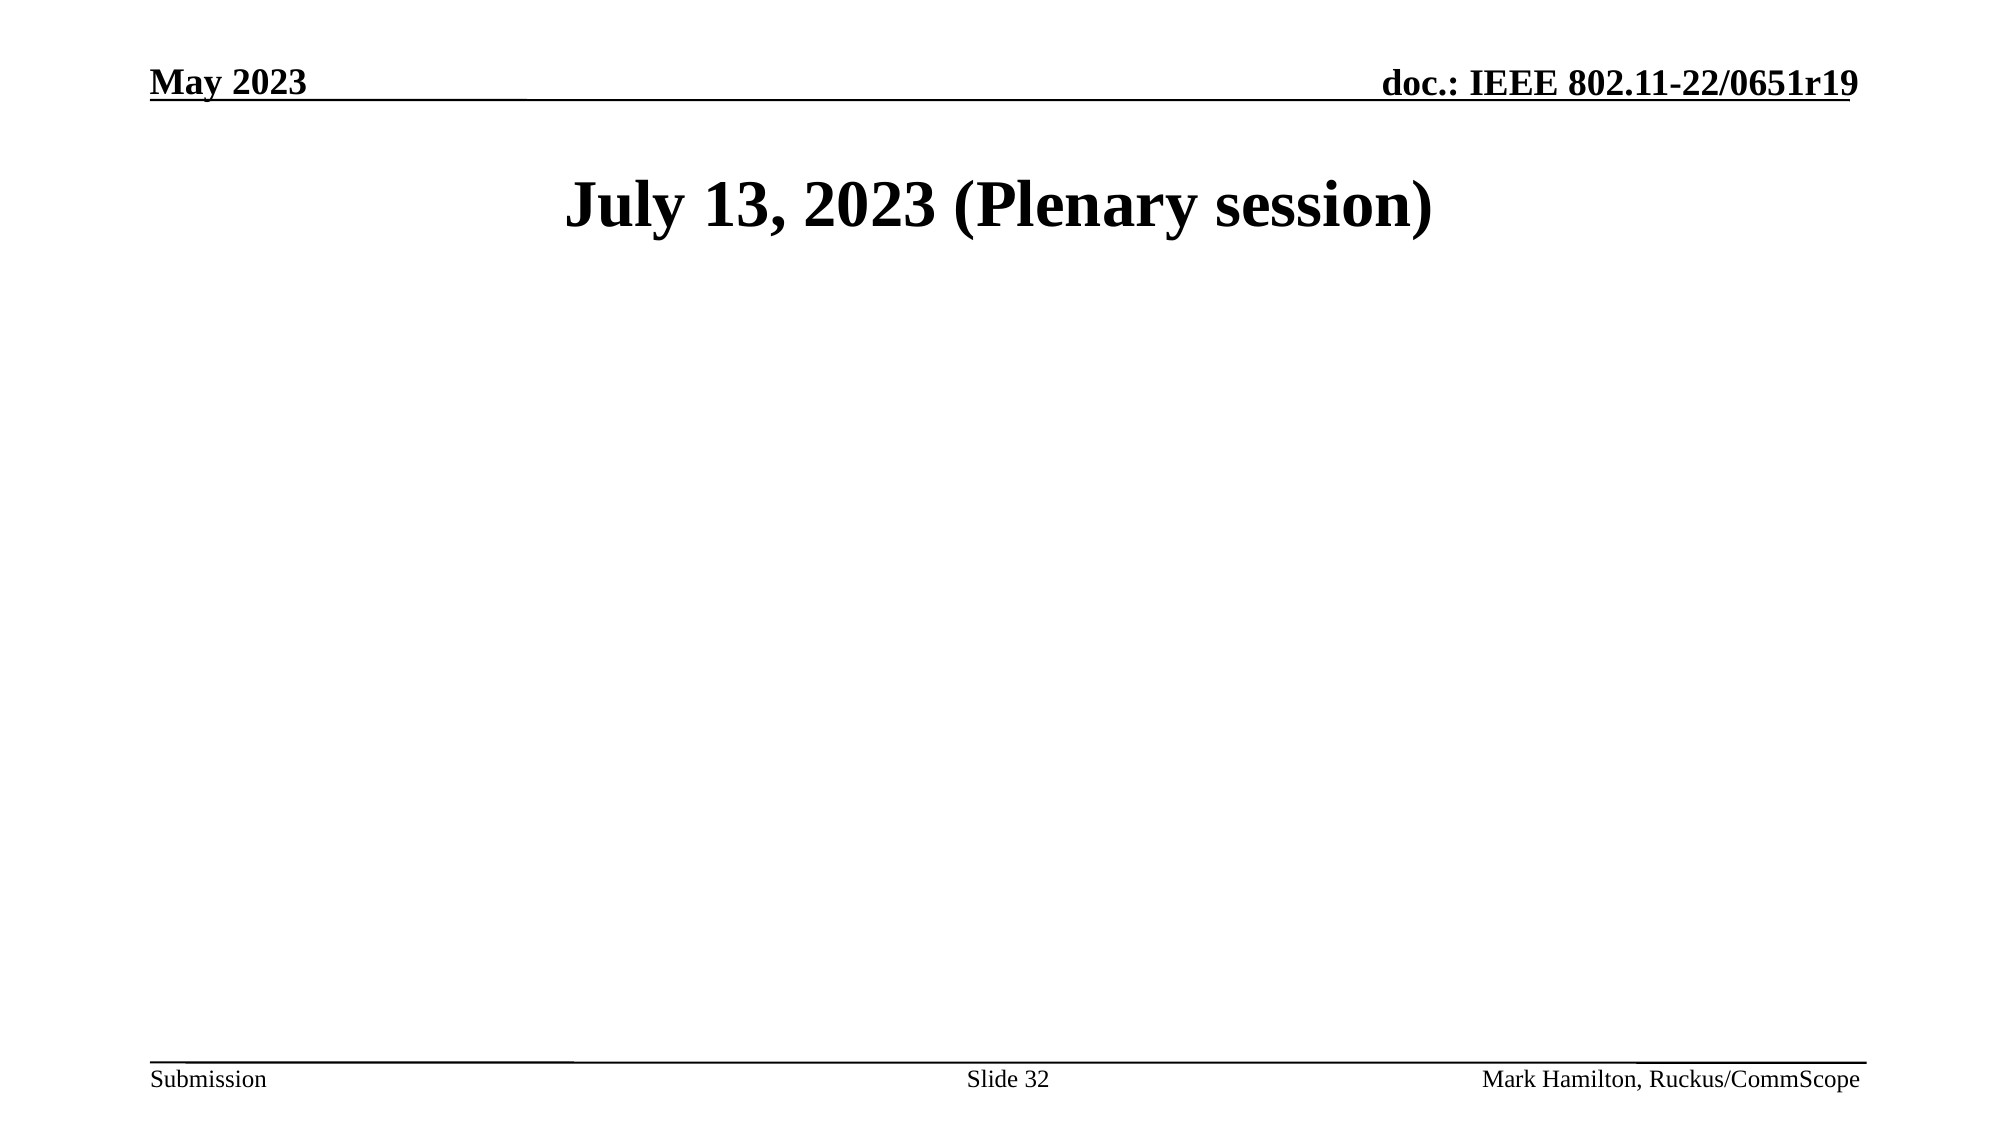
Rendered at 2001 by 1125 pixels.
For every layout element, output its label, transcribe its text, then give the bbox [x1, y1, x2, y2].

slide_number Slide 32 [950, 1061, 1067, 1123]
title July 13, 2023 (Plenary session) [149, 112, 1850, 288]
